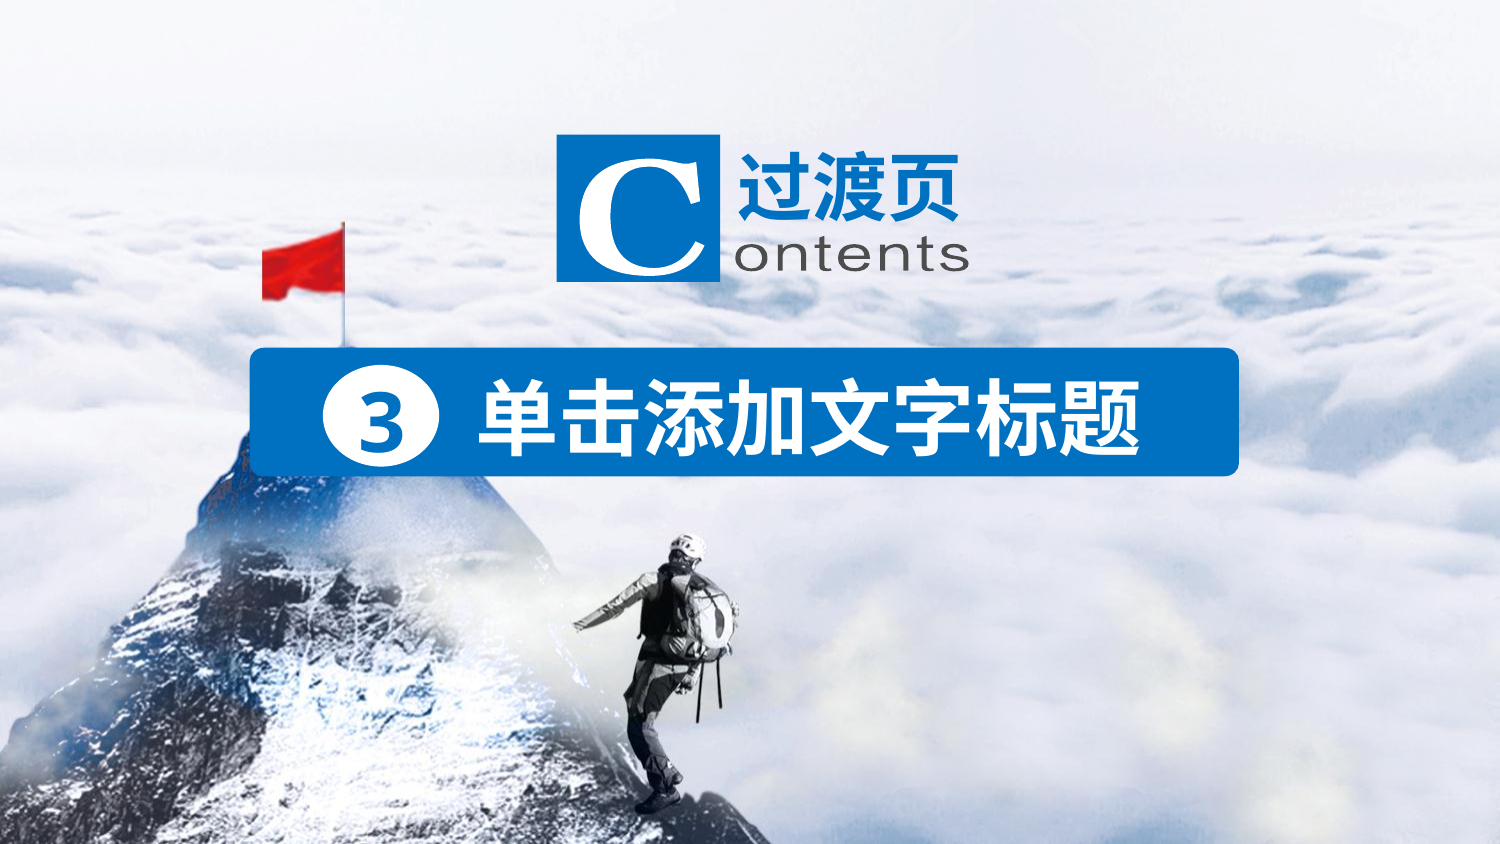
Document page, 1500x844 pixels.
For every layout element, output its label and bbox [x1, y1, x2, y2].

picture [0, 0, 1500, 844]
text_box [322, 361, 440, 478]
